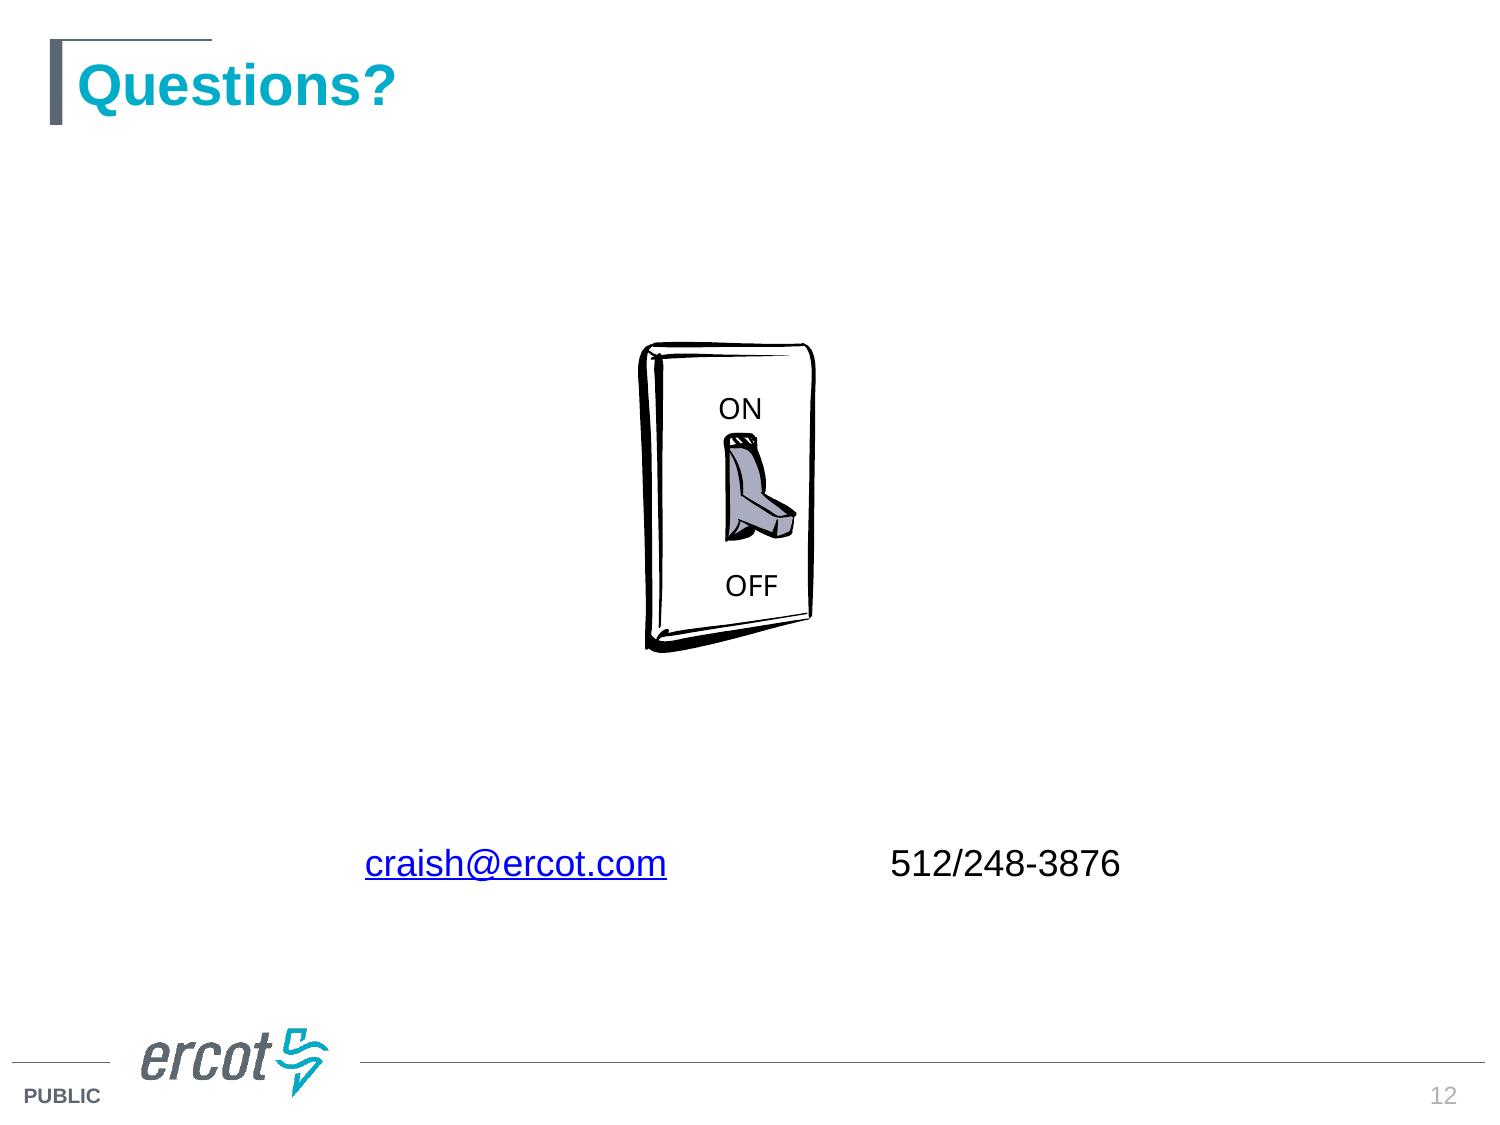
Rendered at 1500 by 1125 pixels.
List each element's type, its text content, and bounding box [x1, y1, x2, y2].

slide_number 12 [1400, 1076, 1488, 1113]
title Questions? [62, 39, 1450, 125]
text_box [633, 338, 820, 655]
text_box craish@ercot.com 512/248-3876 [349, 831, 1175, 892]
picture [137, 1024, 332, 1100]
